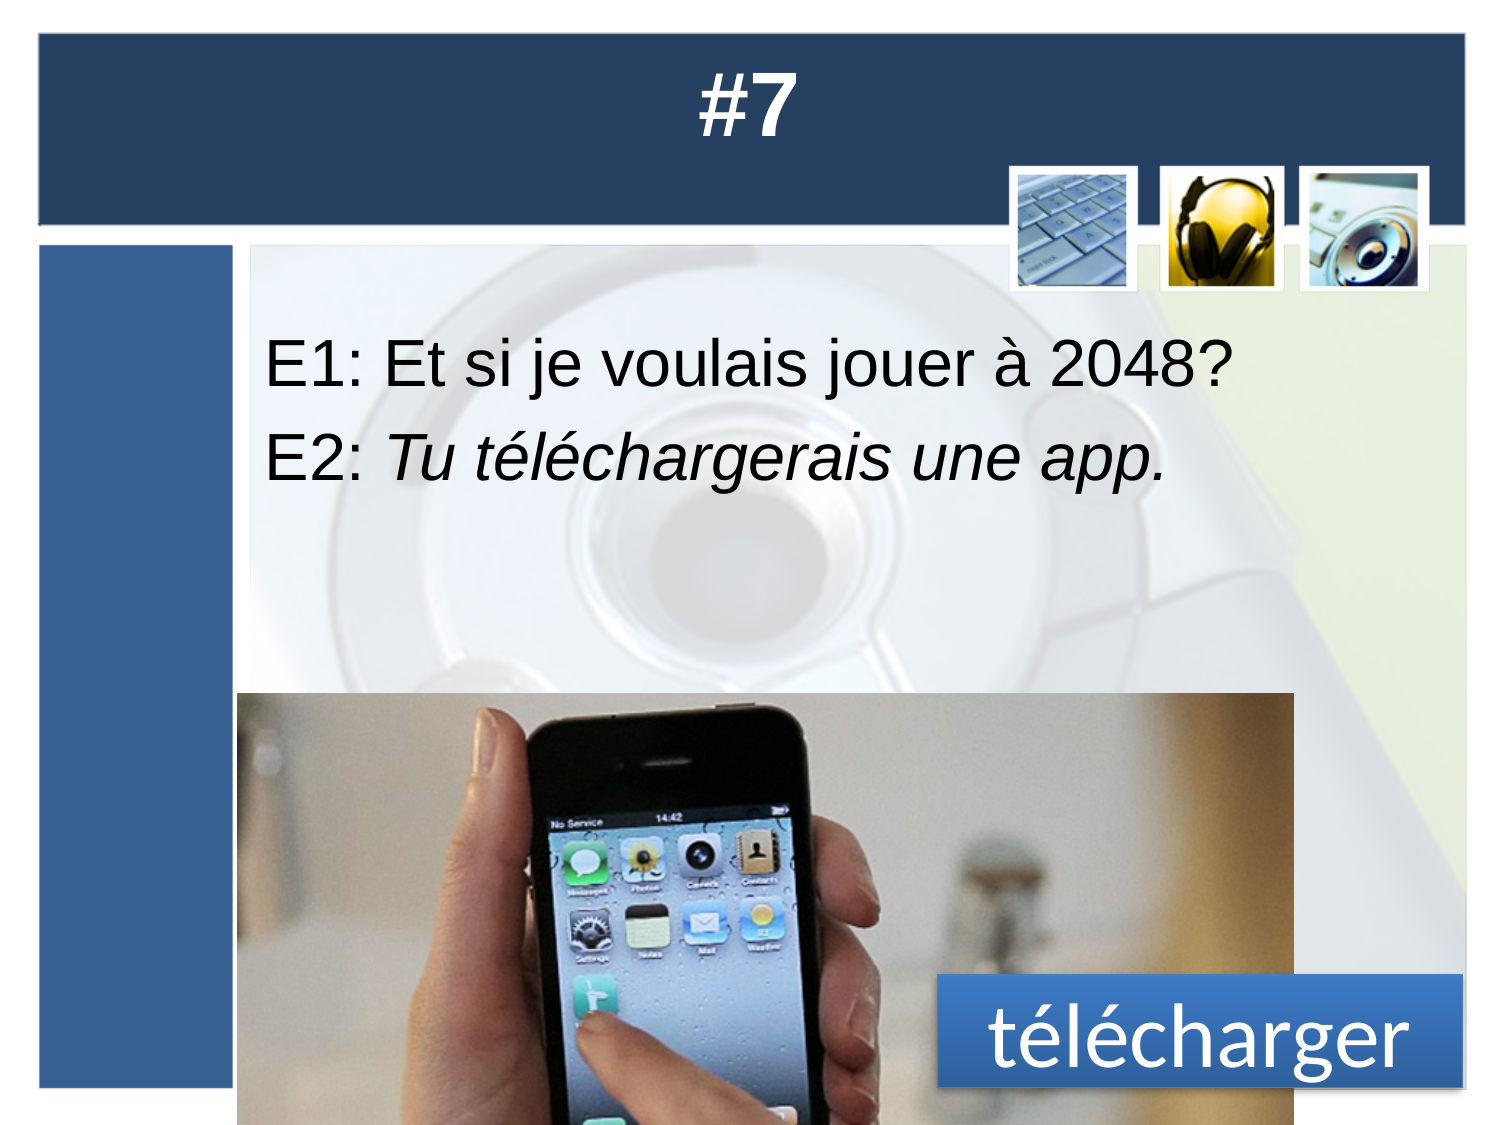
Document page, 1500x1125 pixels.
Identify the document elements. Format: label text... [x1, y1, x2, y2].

text_box télécharger [1298, 974, 1463, 1088]
list E1: Et si je voulais jouer à 2048? E2: Tu téléchargerais une app. [249, 312, 1500, 1080]
picture [0, 0, 1500, 1125]
title #7 [75, 37, 1425, 163]
